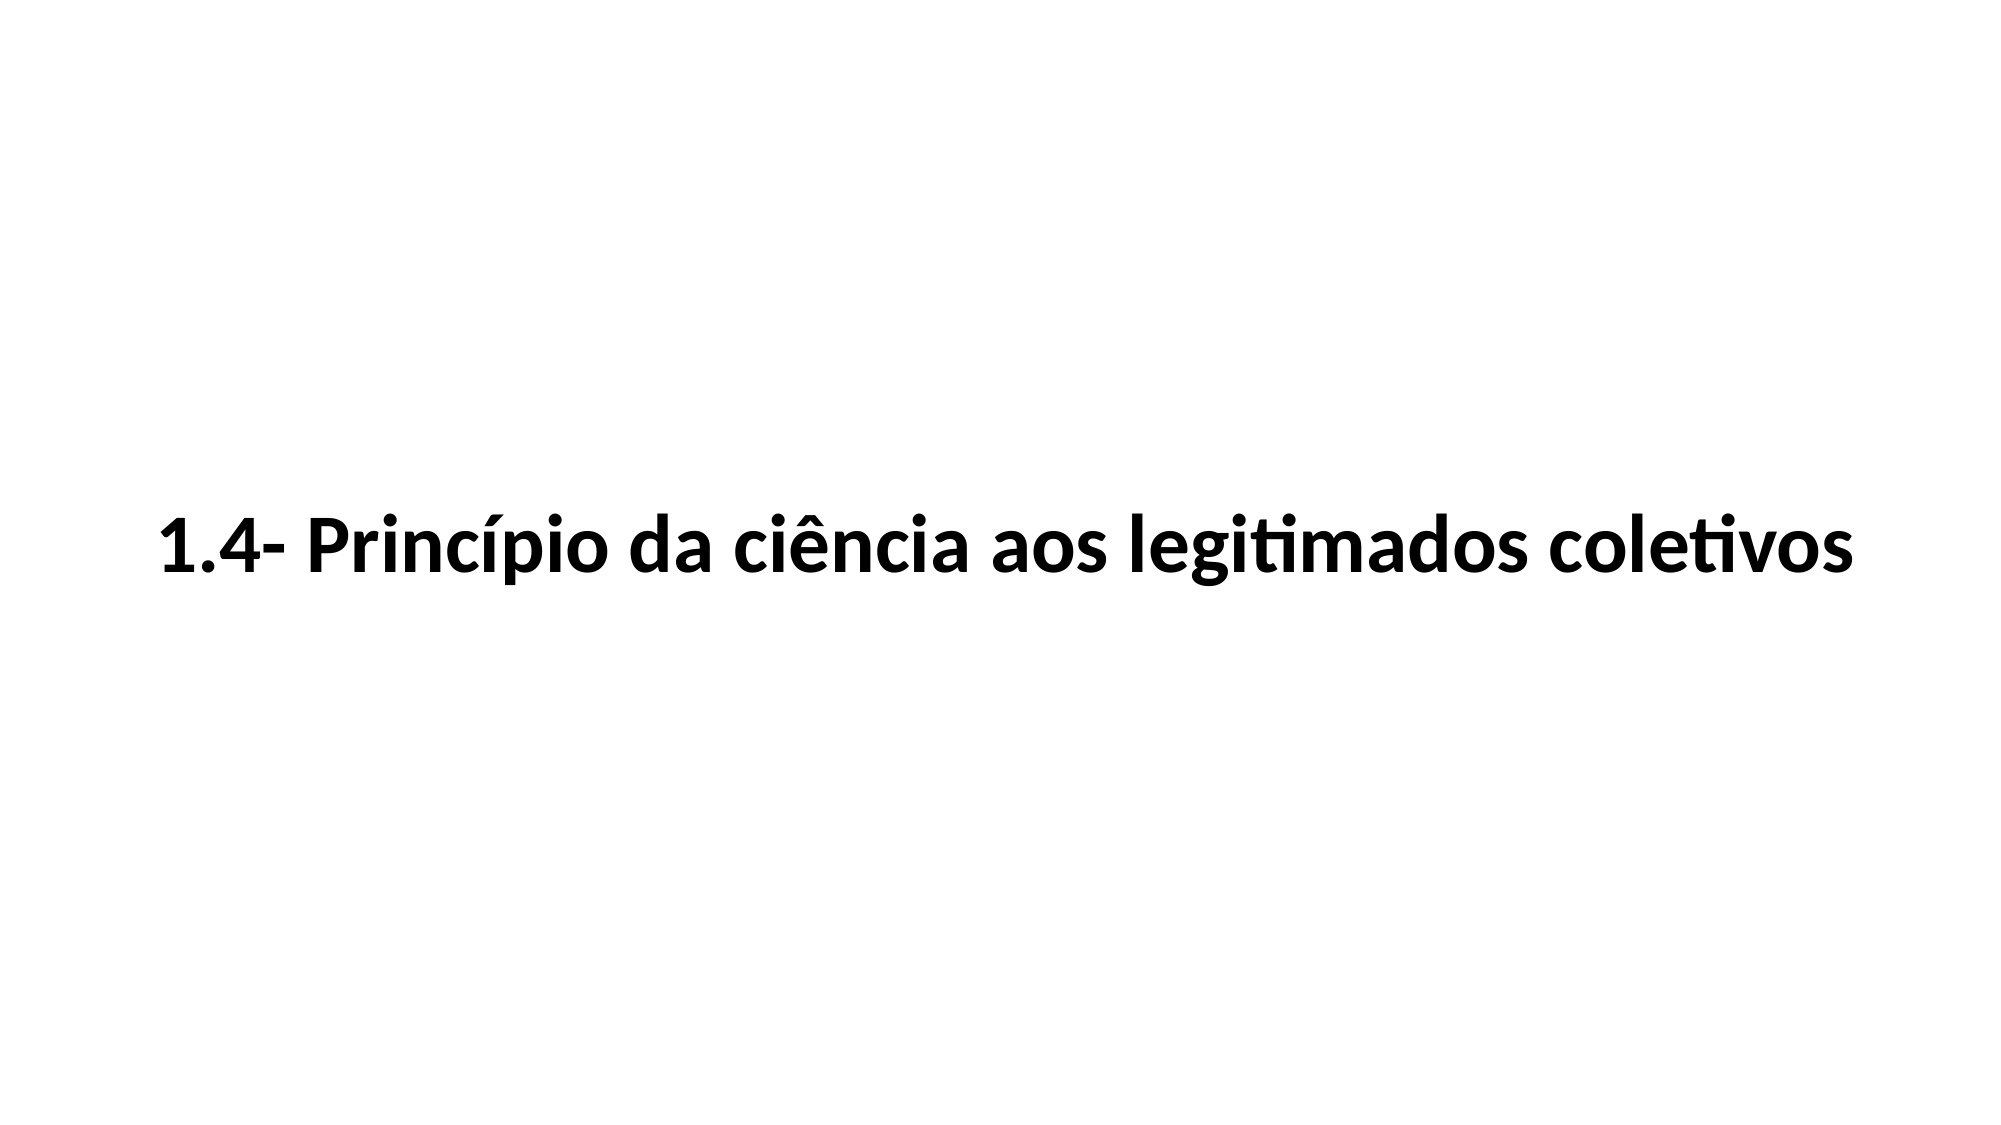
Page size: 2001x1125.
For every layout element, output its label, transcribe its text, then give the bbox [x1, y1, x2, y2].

text_box 1.4- Princípio da ciência aos legitimados coletivos [34, 32, 1977, 732]
